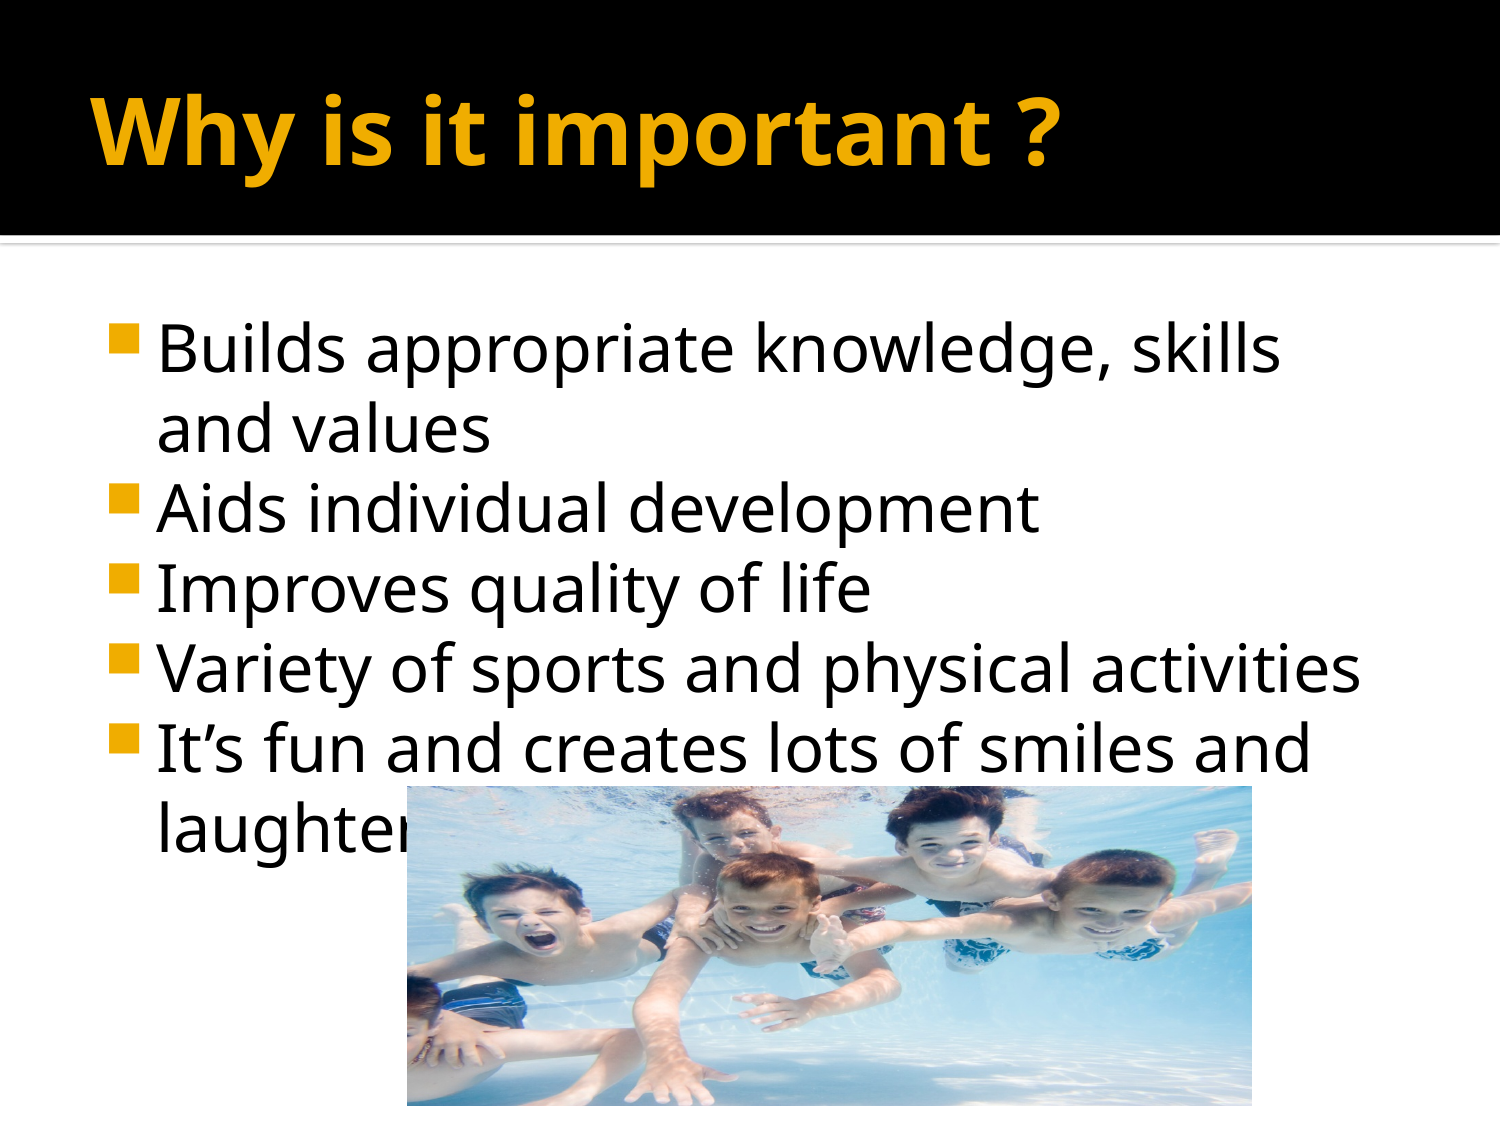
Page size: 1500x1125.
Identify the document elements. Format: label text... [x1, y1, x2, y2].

list Builds appropriate knowledge, skills and values Aids individual development Improves quality of life Variety of sports and physical activities It’s fun and creates lots of smiles and laughter [75, 291, 1425, 1050]
title Why is it important ? [75, 25, 1425, 231]
picture [407, 786, 1252, 1106]
